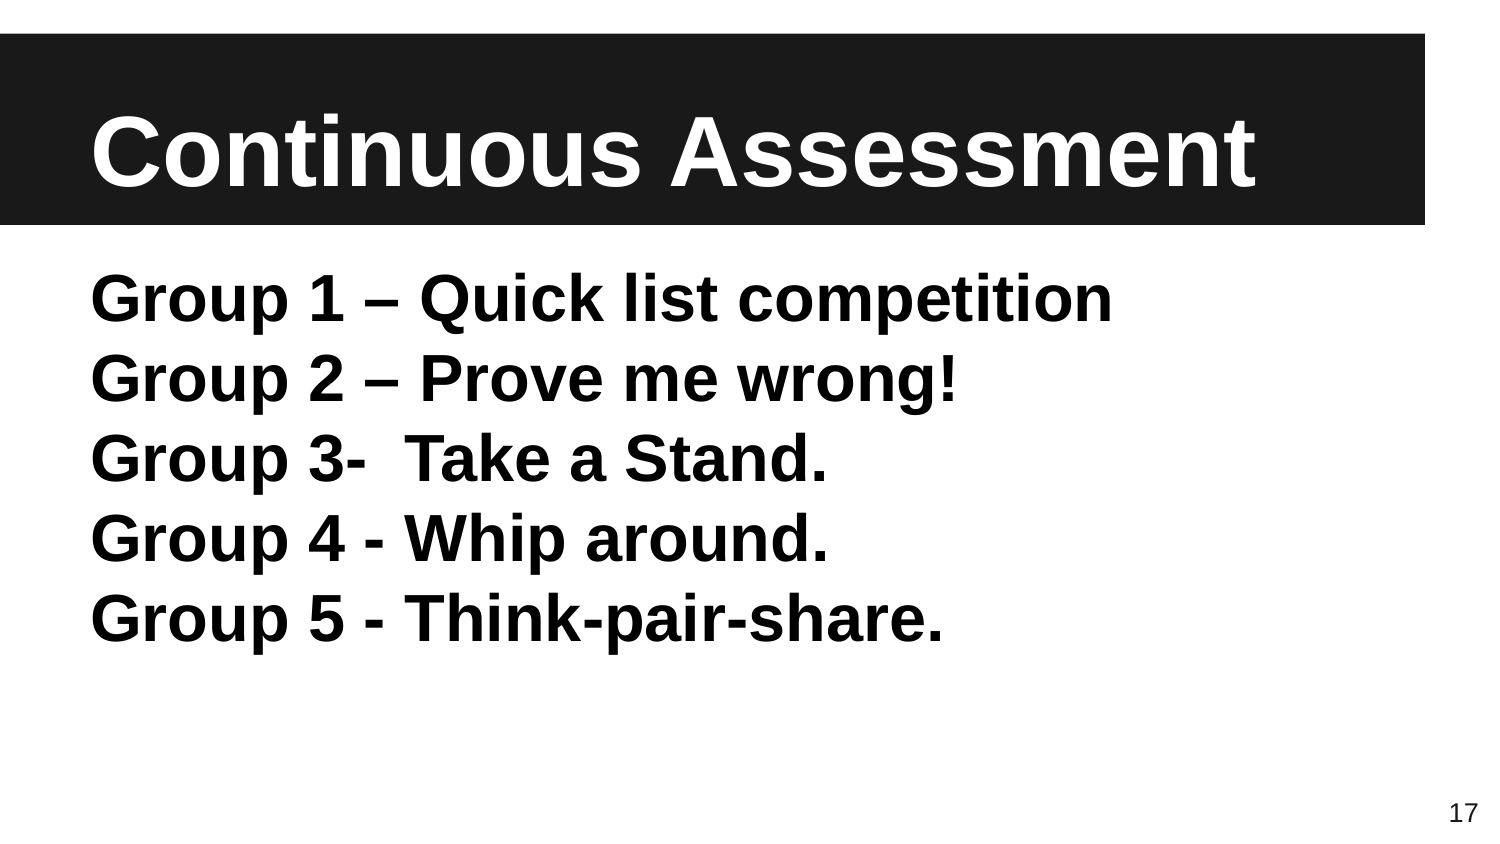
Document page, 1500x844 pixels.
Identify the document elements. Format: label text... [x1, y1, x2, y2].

title Continuous Assessment [75, 33, 1425, 221]
list Group 1 – Quick list competition Group 2 – Prove me wrong! Group 3- Take a Stand. Group 4 - Whip around. Group 5 - Think-pair-share. [75, 239, 1425, 808]
slide_number 17 [1403, 779, 1494, 844]
